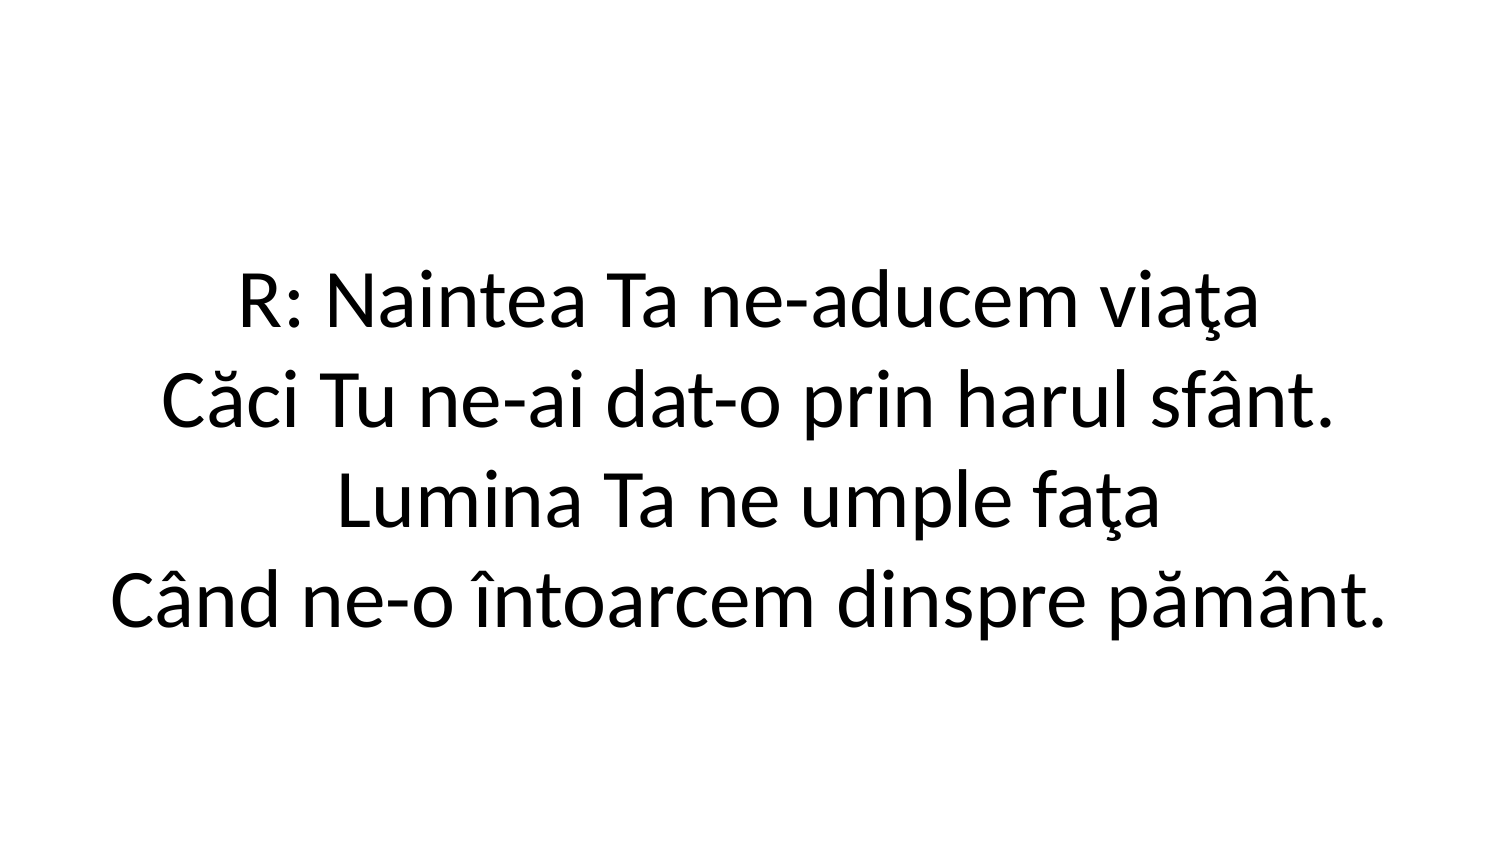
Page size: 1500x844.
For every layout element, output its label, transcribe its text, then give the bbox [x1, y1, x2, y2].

text_box R: Naintea Ta ne-aducem viaţa Căci Tu ne-ai dat-o prin harul sfânt. Lumina Ta ne umple faţa Când ne-o întoarcem dinspre pământ. [95, 192, 1405, 652]
